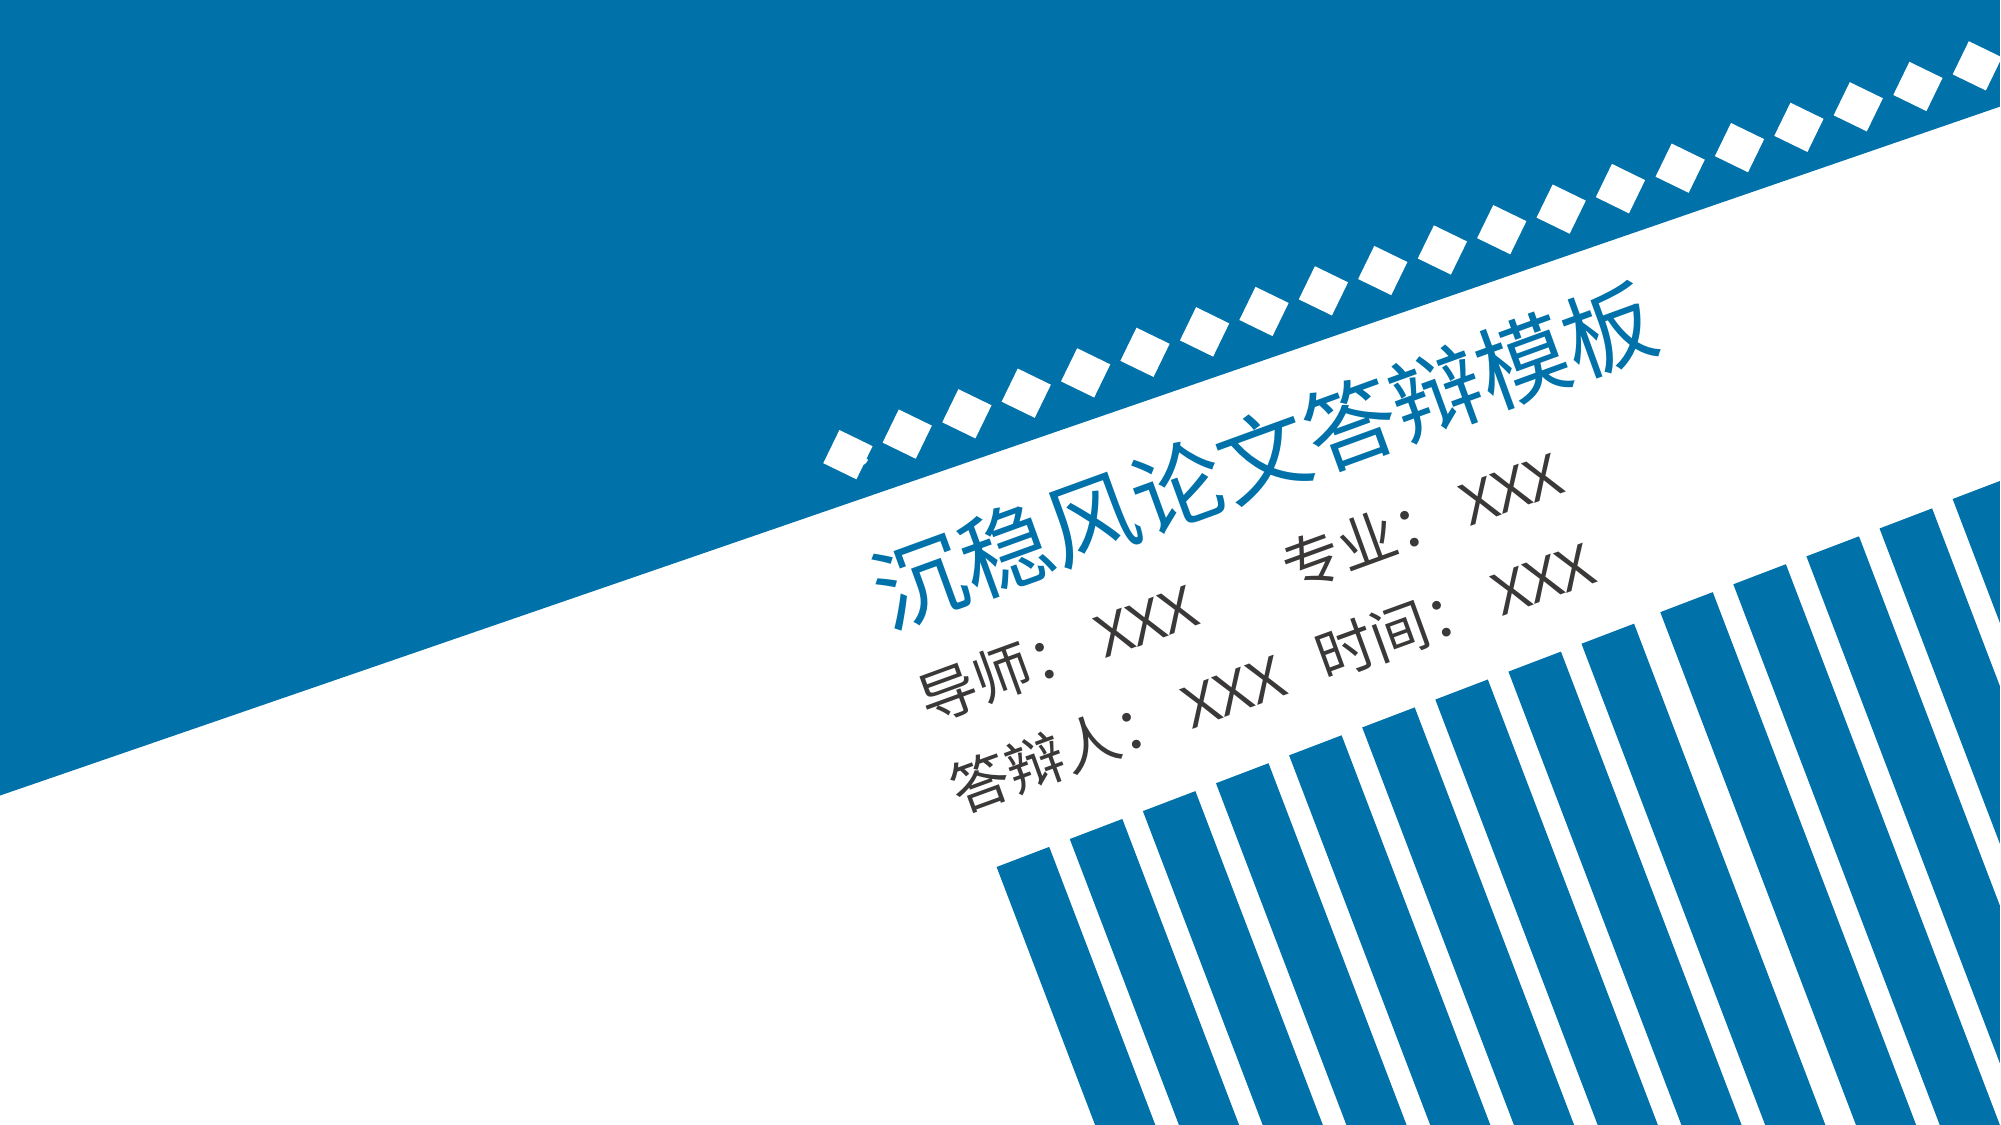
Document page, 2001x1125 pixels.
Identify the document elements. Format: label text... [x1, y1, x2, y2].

text_box [1805, 535, 2000, 1067]
text_box [1068, 817, 1241, 1125]
text_box [1878, 507, 2000, 847]
text_box [1513, 689, 1743, 1125]
text_box [995, 845, 1157, 1125]
text_box [1737, 562, 2000, 1125]
text_box [1214, 761, 1408, 1125]
text_box [1287, 733, 1492, 1125]
text_box [1360, 706, 1576, 1125]
text_box 沉稳风论文答辩模板 [840, 527, 1047, 659]
text_box [1597, 689, 1827, 1125]
text_box [1688, 689, 1918, 1125]
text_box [879, 512, 1766, 599]
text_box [821, 39, 2000, 481]
text_box [0, 0, 2000, 797]
text_box [1434, 689, 1659, 1125]
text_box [912, 602, 1799, 689]
text_box [1141, 789, 1324, 1125]
text_box [1951, 481, 2000, 626]
text_box 沉稳风论文答辩模板 [921, 481, 1371, 512]
